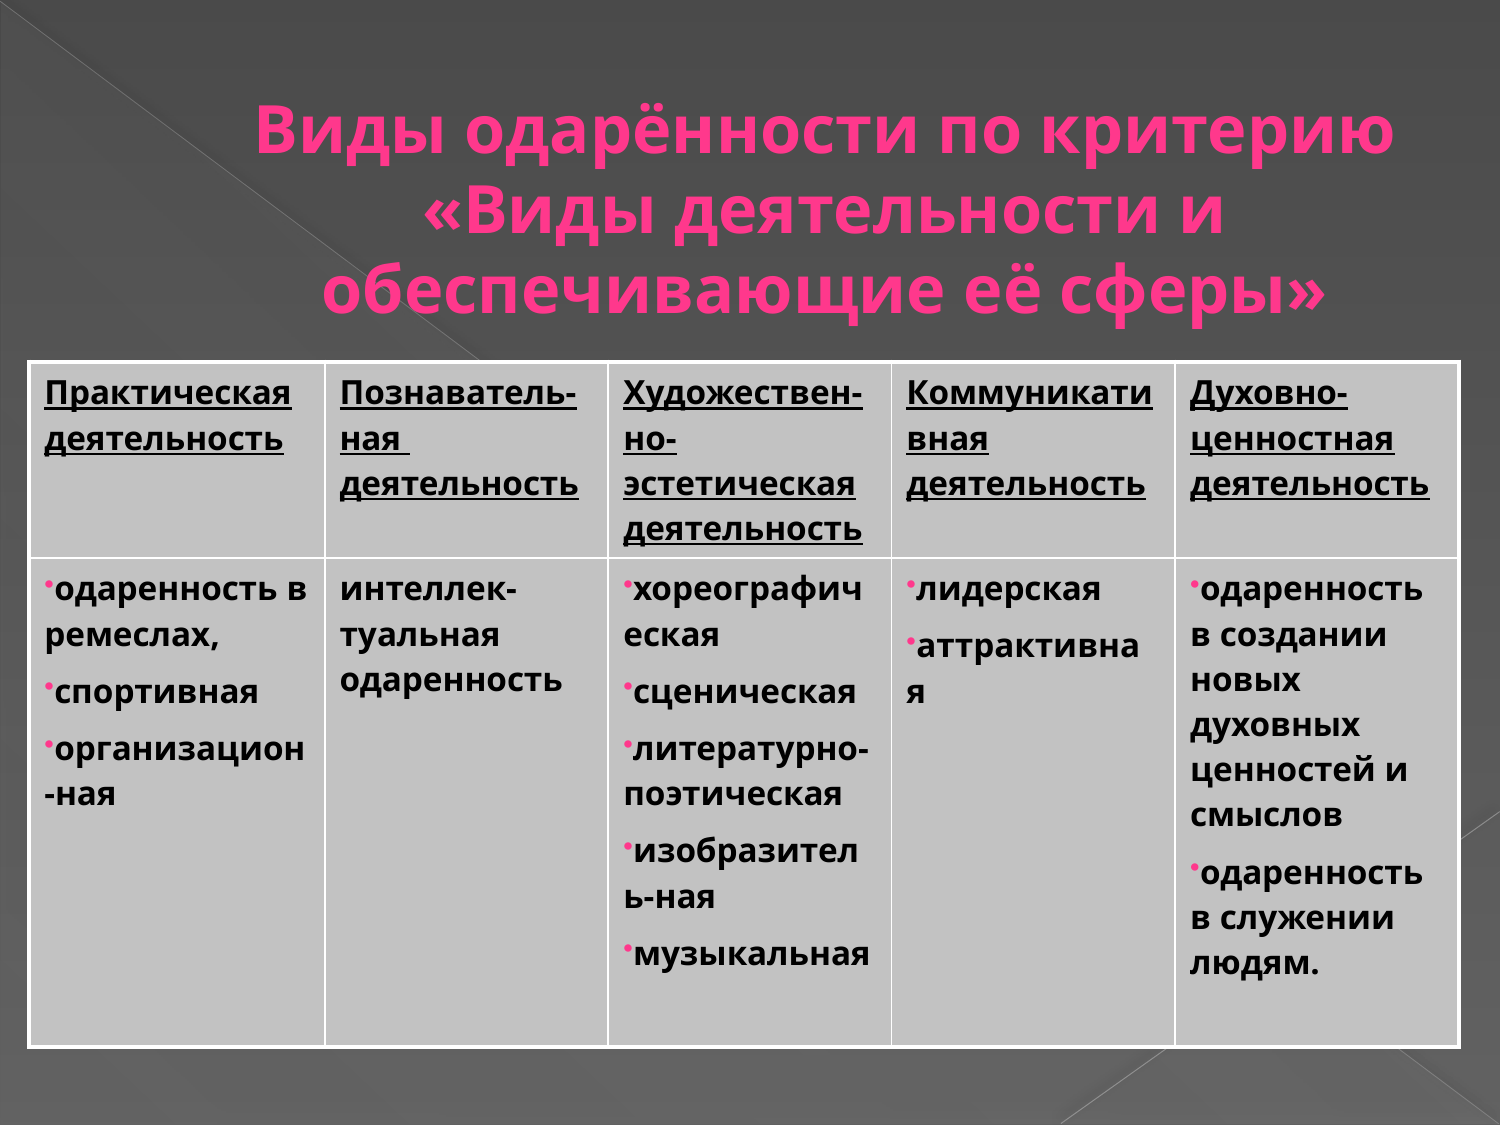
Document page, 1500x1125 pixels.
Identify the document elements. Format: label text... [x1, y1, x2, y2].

table_header Коммуникативная деятельность [892, 364, 1174, 557]
table_header Практическая деятельность [31, 364, 324, 557]
table_cell одаренность в ремеслах, спортивная организацион-ная [31, 559, 324, 1045]
table_header Художествен-но-эстетическая деятельность [609, 364, 891, 557]
table_header Познаватель-ная деятельность [326, 364, 607, 557]
table_cell лидерская аттрактивная [892, 559, 1174, 1045]
table_cell хореографическая сценическая литературно-поэтическая изобразитель-ная музыкальная [609, 559, 891, 1045]
table_cell одаренность в создании новых духовных ценностей и смыслов одаренность в служении людям. [1176, 559, 1457, 1045]
table_header Духовно-ценностная деятельность [1176, 364, 1457, 557]
table_cell интеллек-туальная одаренность [326, 559, 607, 1045]
title Виды одарённости по критерию «Виды деятельности и обеспечивающие её сферы» [147, 113, 1423, 302]
